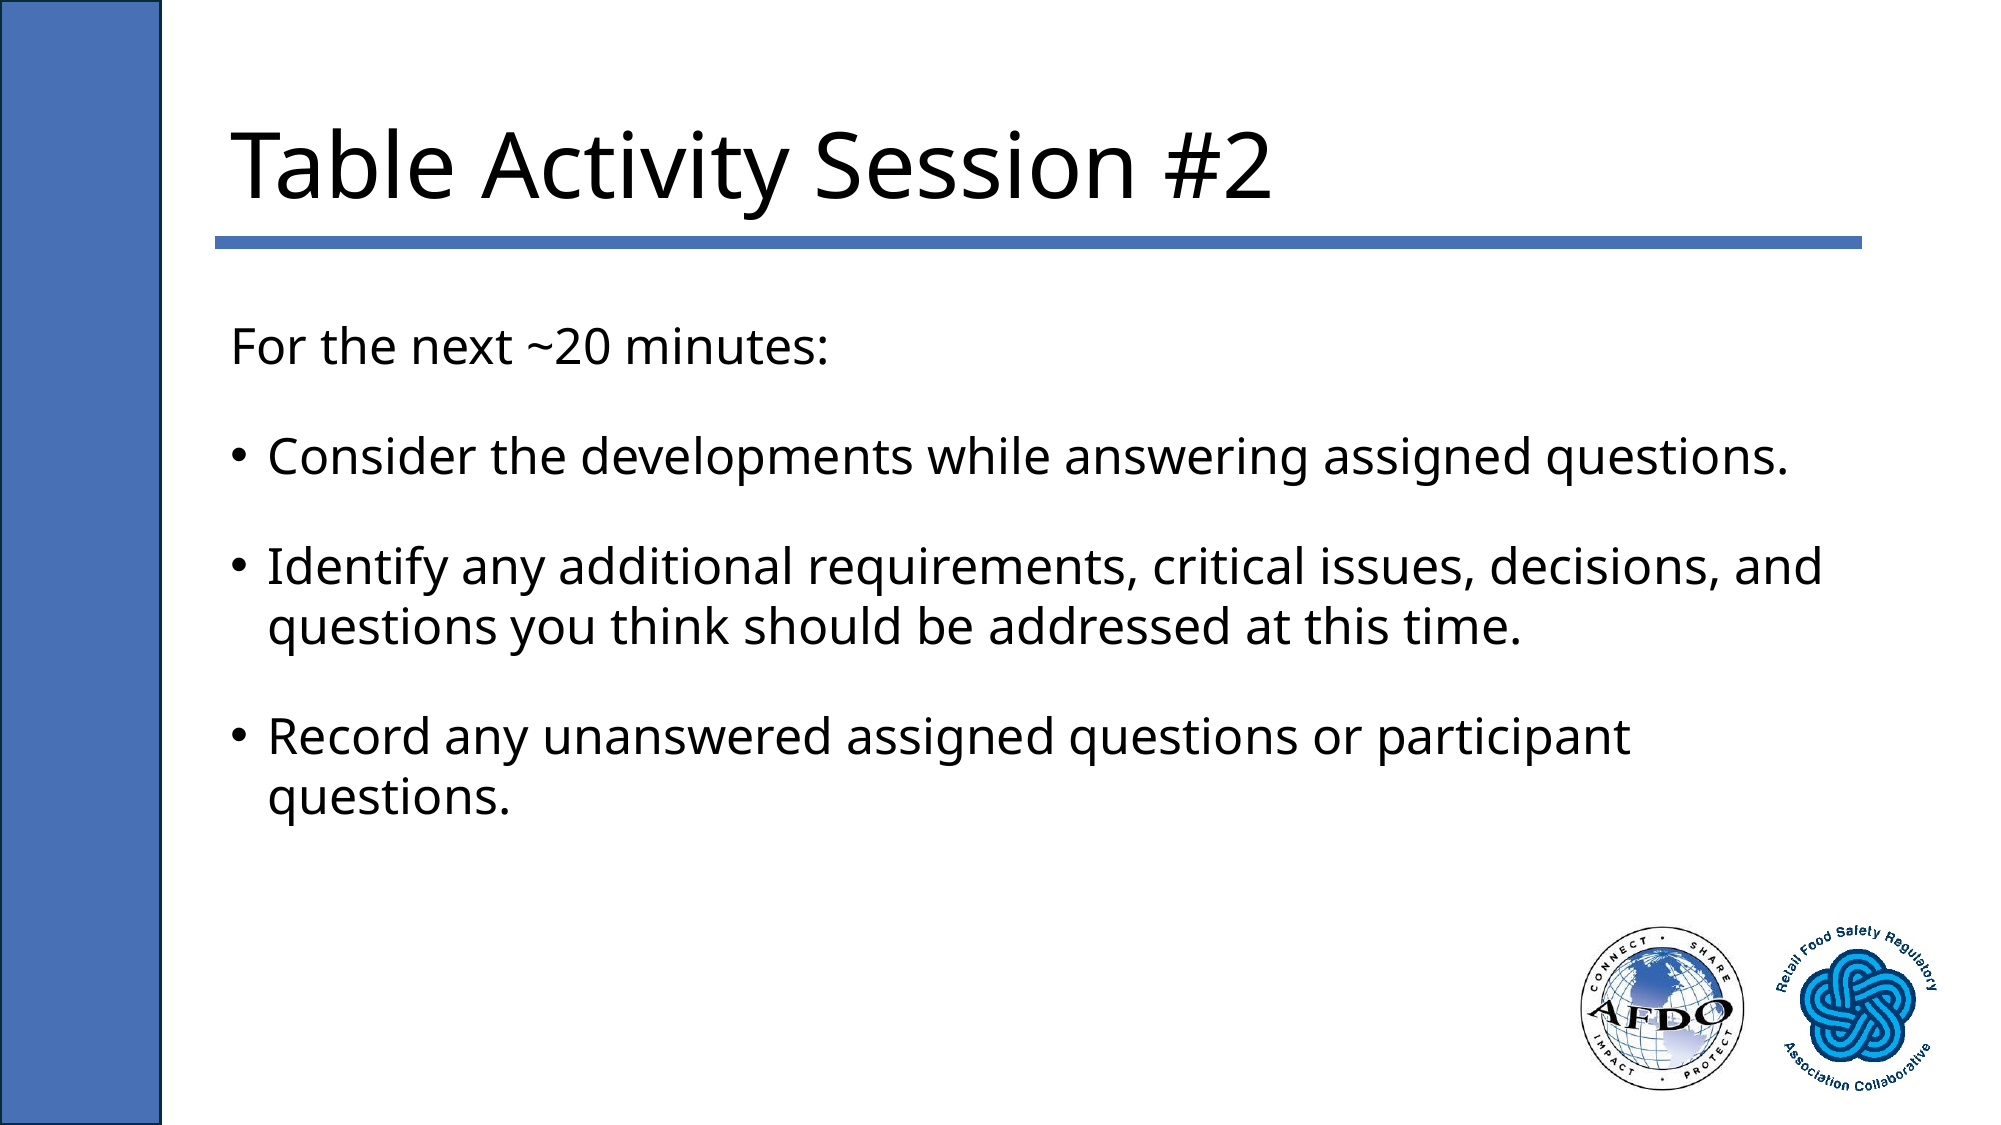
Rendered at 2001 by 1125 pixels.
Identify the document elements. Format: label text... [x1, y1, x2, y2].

picture [1579, 960, 1745, 1091]
title Table Activity Session #2 [215, 110, 1863, 227]
picture [1776, 925, 1937, 1091]
list For the next ~20 minutes: Consider the developments while answering assigned questions. Identify any additional requirements, critical issues, decisions, and questions you think should be addressed at this time. Record any unanswered assigned questions or participant questions. [215, 306, 1863, 960]
